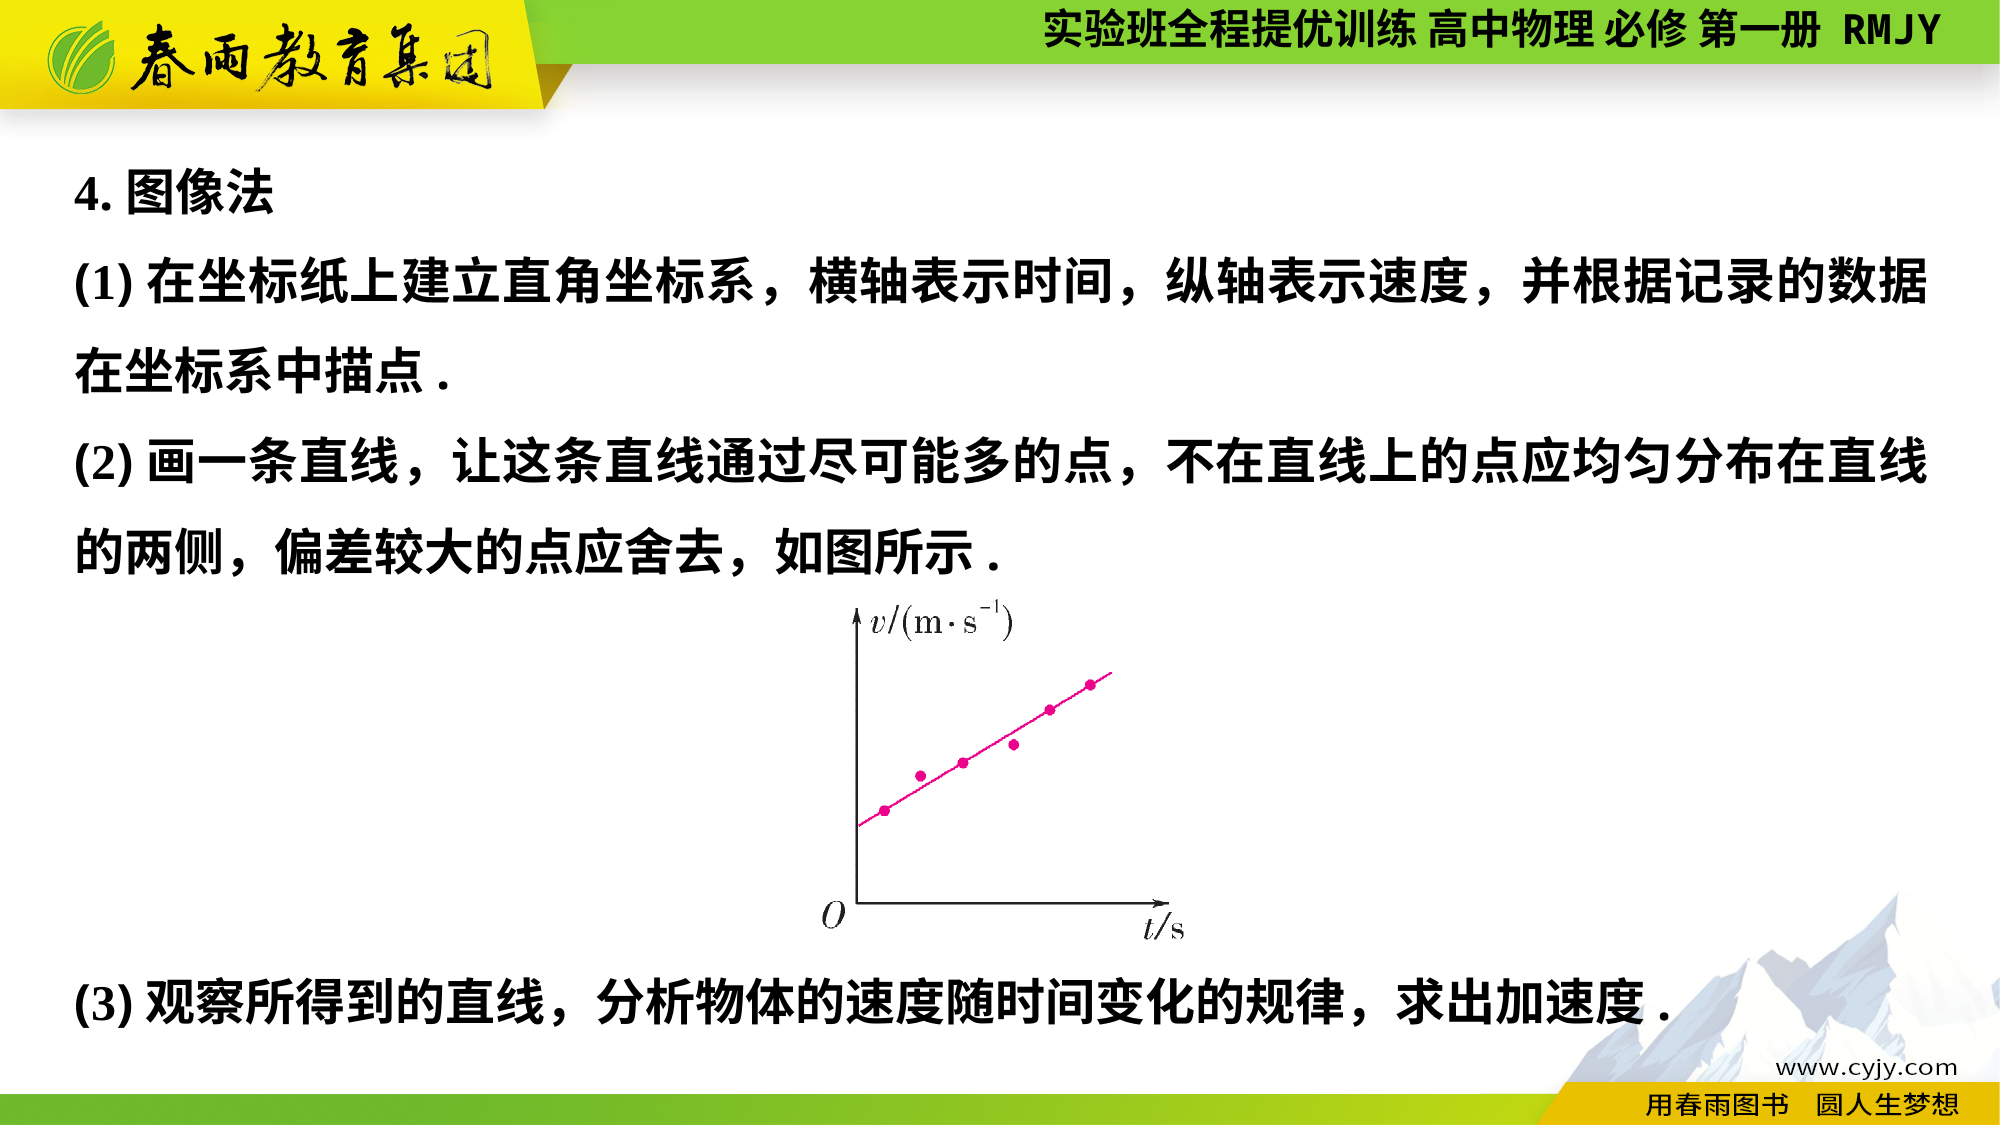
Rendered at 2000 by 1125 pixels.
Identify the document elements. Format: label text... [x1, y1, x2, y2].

list 4.图像法 (1)在坐标纸上建立直角坐标系，横轴表示时间，纵轴表示速度，并根据记录的数据在坐标系中描点. (2)画一条直线，让这条直线通过尽可能多的点，不在直线上的点应均匀分布在直线的两侧，偏差较大的点应舍去，如图所示. (3)观察所得到的直线，分析物体的速度随时间变化的规律，求出加速度. [59, 122, 1944, 1047]
picture [0, 0, 2000, 1125]
